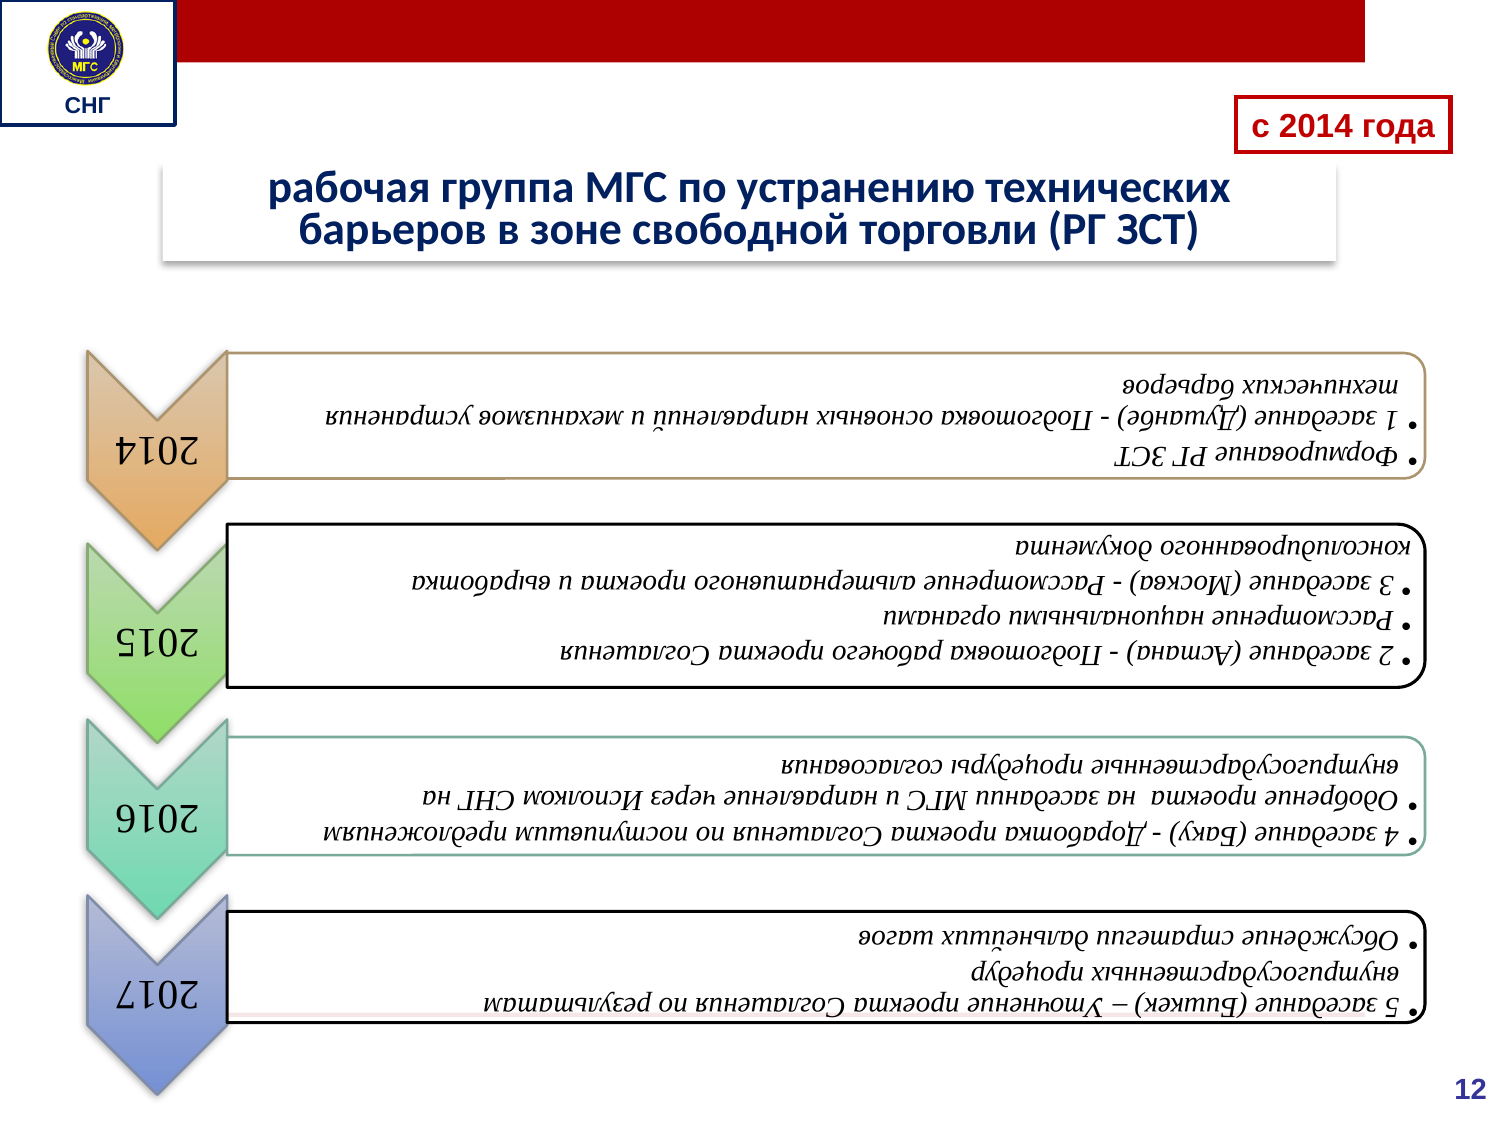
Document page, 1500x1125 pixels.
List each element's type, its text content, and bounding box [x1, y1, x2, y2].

text_box с 2014 года [1235, 97, 1451, 153]
text_box 12 [1385, 1062, 1500, 1113]
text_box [86, 349, 1426, 1097]
text_box рабочая группа МГС по устранению технических барьеров в зоне свободной торговли (РГ ЗСТ) [162, 162, 1337, 261]
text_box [0, 0, 176, 126]
